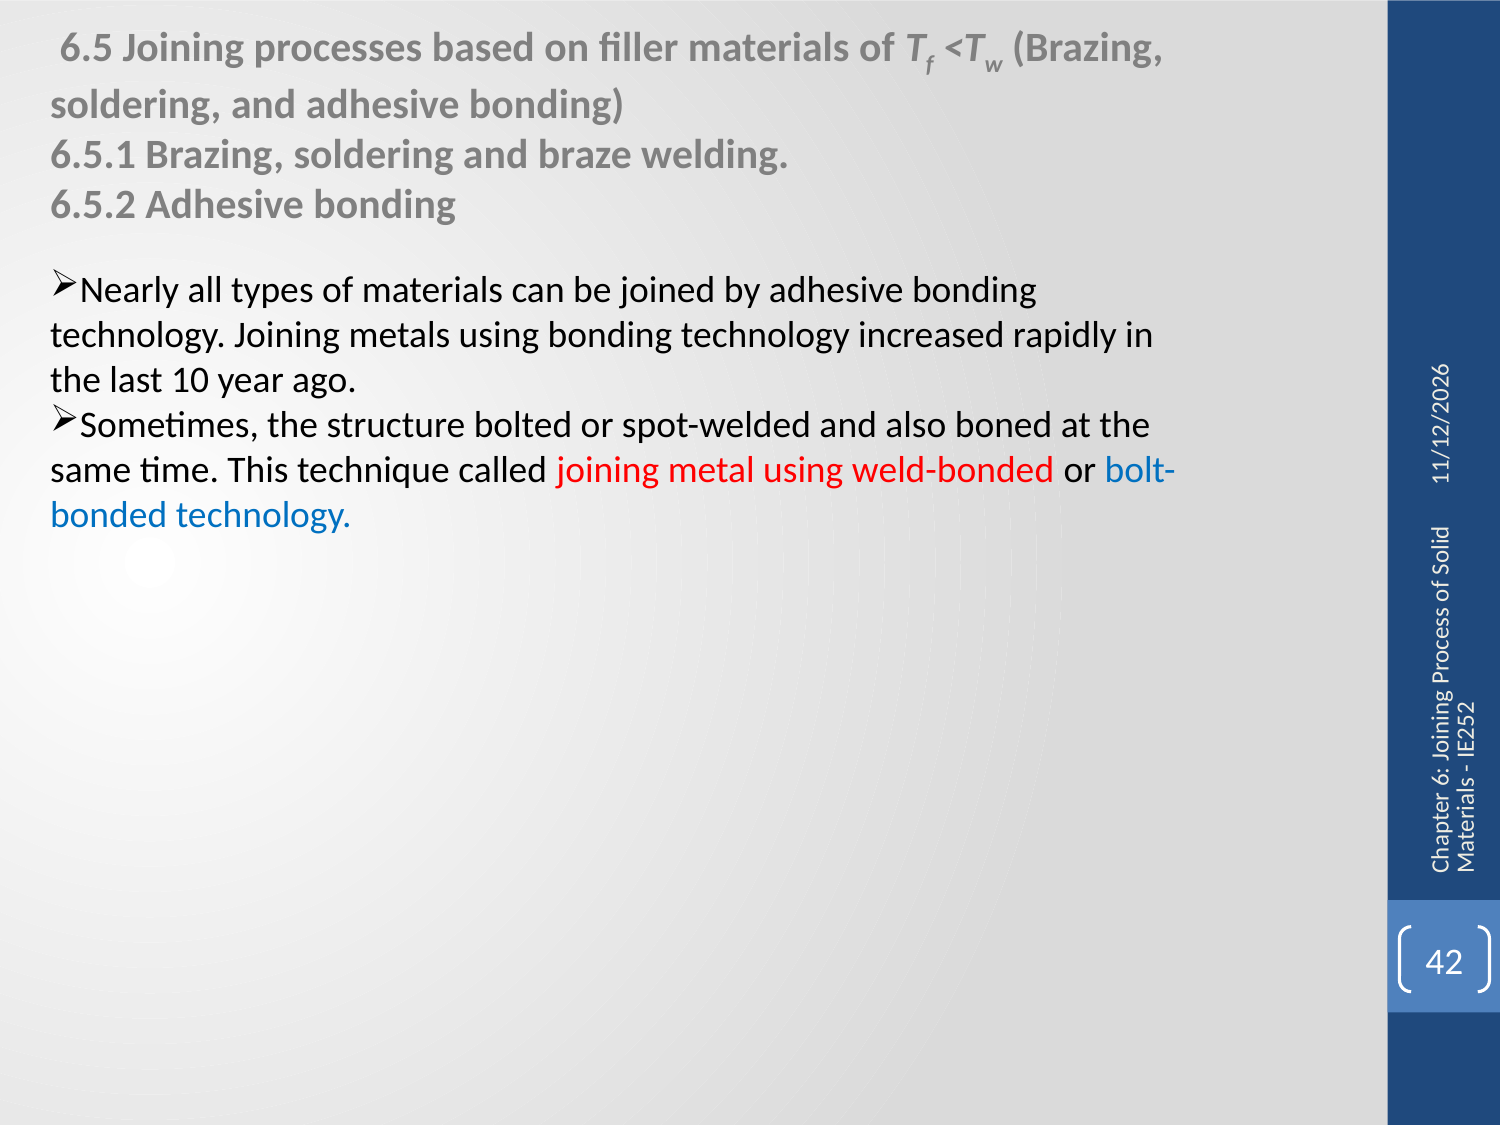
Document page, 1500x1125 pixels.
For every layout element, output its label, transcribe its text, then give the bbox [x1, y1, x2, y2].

text_box 6.5 Joining processes based on filler materials of Tf <Tw (Brazing, soldering, and adhesive bonding) 6.5.1 Brazing, soldering and braze welding. 6.5.2 Adhesive bonding [35, 140, 1311, 235]
slide_number 42 [1397, 925, 1492, 994]
footer Chapter 6: Joining Process of Solid Materials - IE252 [1408, 500, 1469, 889]
text_box Nearly all types of materials can be joined by adhesive bonding technology. Joining metals using bonding technology increased rapidly in the last 10 year ago. Sometimes, the structure bolted or spot-welded and also boned at the same time. This technique called joining metal using weld-bonded or bolt-bonded technology. [35, 257, 1196, 588]
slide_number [1408, 100, 1469, 500]
